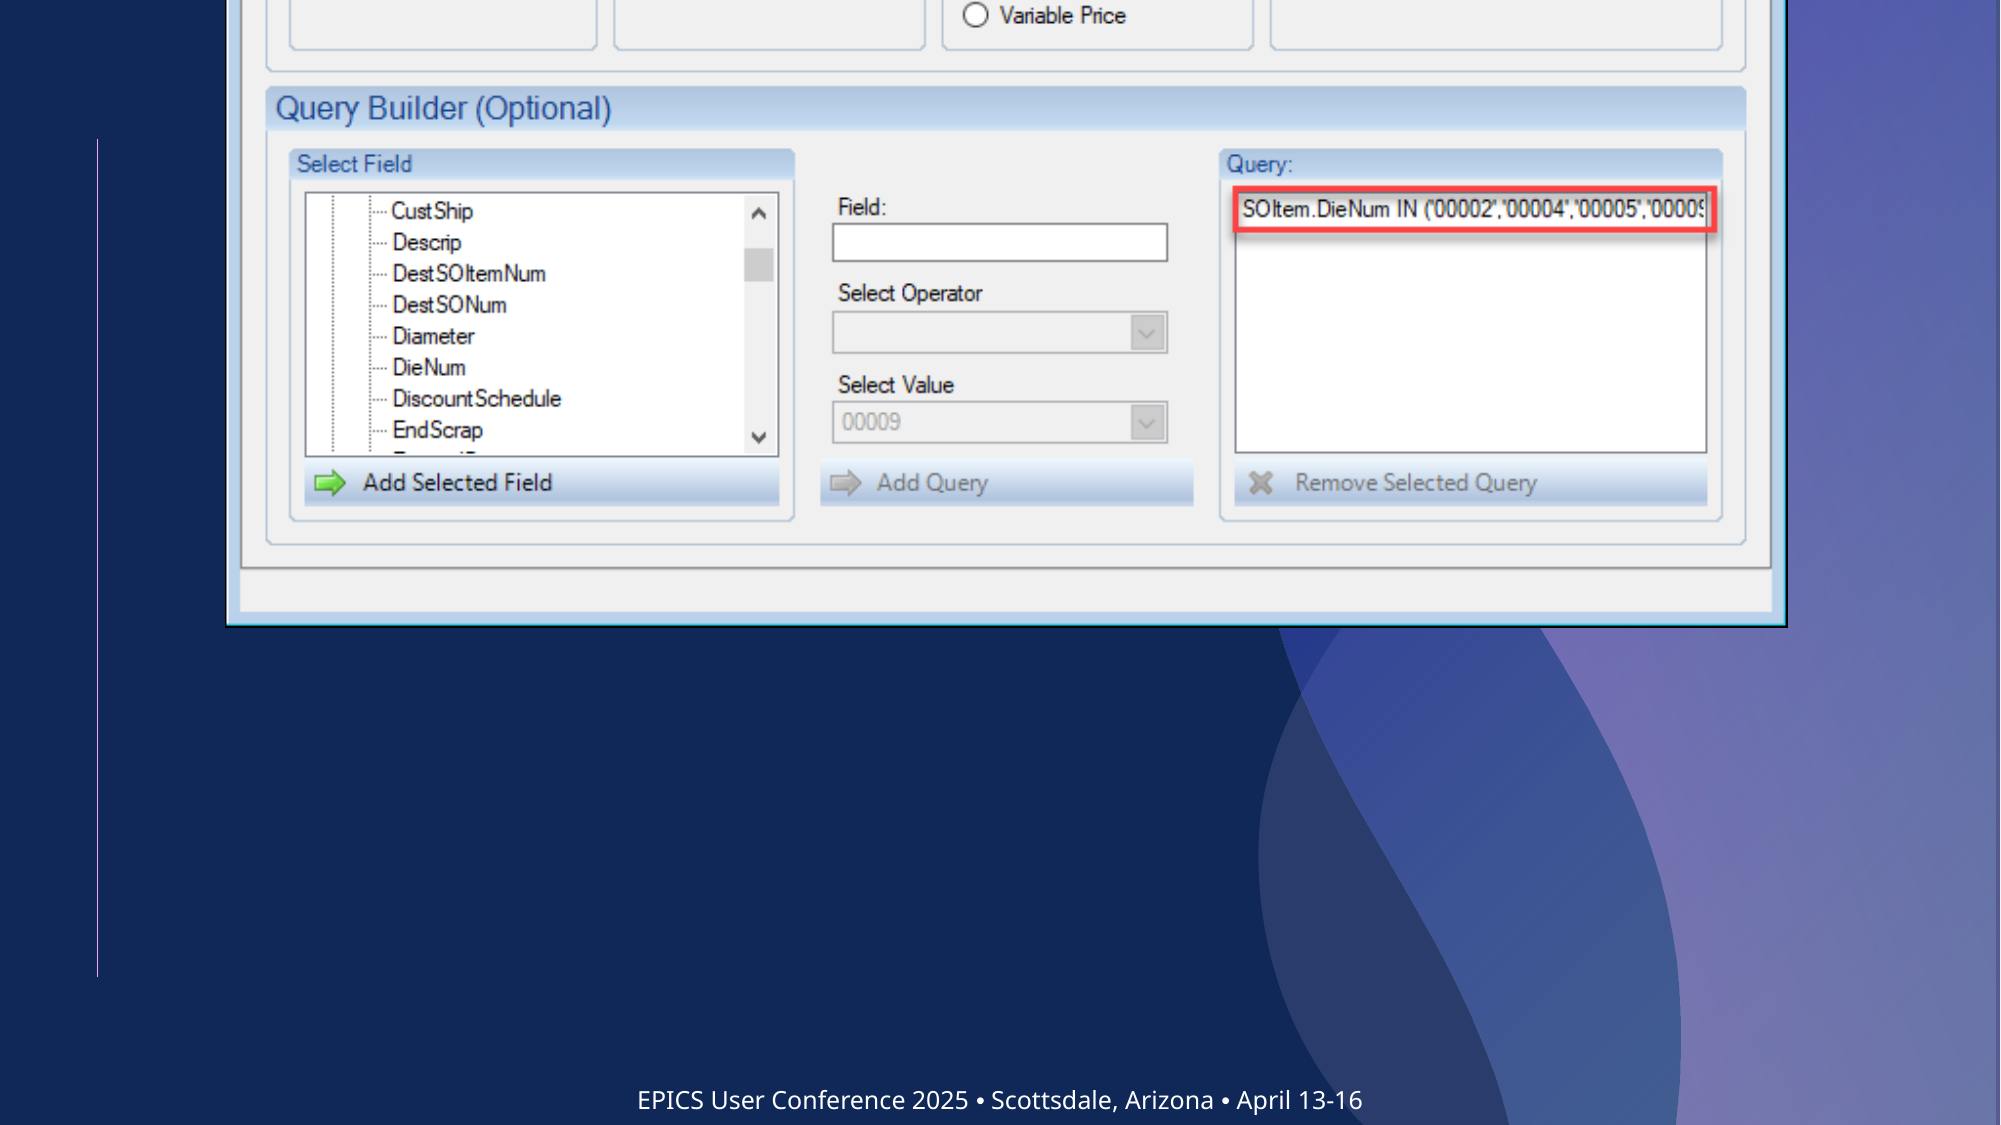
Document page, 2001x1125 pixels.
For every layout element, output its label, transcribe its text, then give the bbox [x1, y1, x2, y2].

picture [224, 0, 1788, 628]
list Multi-select for drop-down lists Huge improvement for price changes, picklist building, etc. [251, 628, 1644, 902]
